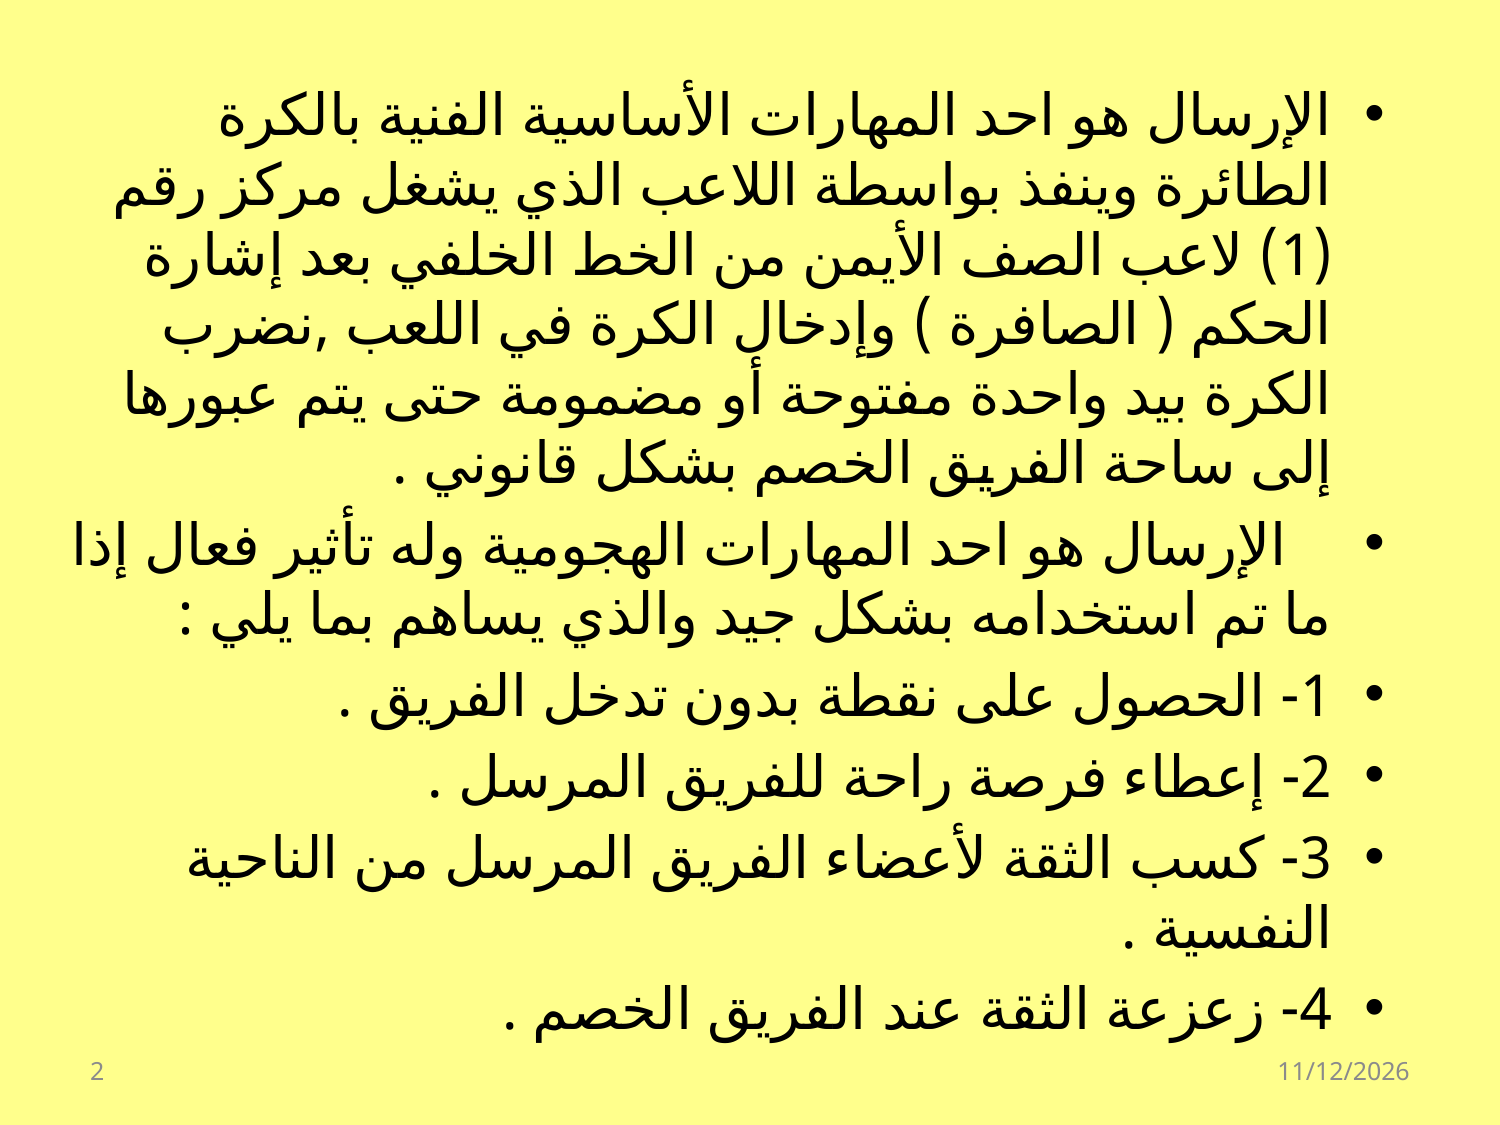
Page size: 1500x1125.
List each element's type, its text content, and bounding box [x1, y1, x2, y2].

slide_number 2 [75, 1042, 425, 1103]
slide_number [1074, 1042, 1425, 1103]
list الإرسال هو احد المهارات الأساسية الفنية بالكرة الطائرة وينفذ بواسطة اللاعب الذي يشغل مركز رقم (1) لاعب الصف الأيمن من الخط الخلفي بعد إشارة الحكم ( الصافرة ) وإدخال الكرة في اللعب ,نضرب الكرة بيد واحدة مفتوحة أو مضمومة حتى يتم عبورها إلى ساحة الفريق الخصم بشكل قانوني . الإرسال هو احد المهارات الهجومية وله تأثير فعال إذا ما تم استخدامه بشكل جيد والذي يساهم بما يلي : 1- الحصول على نقطة بدون تدخل الفريق . 2- إعطاء فرصة راحة للفريق المرسل . 3- كسب الثقة لأعضاء الفريق المرسل من الناحية النفسية . 4- زعزعة الثقة عند الفريق الخصم . [46, 70, 1397, 1067]
